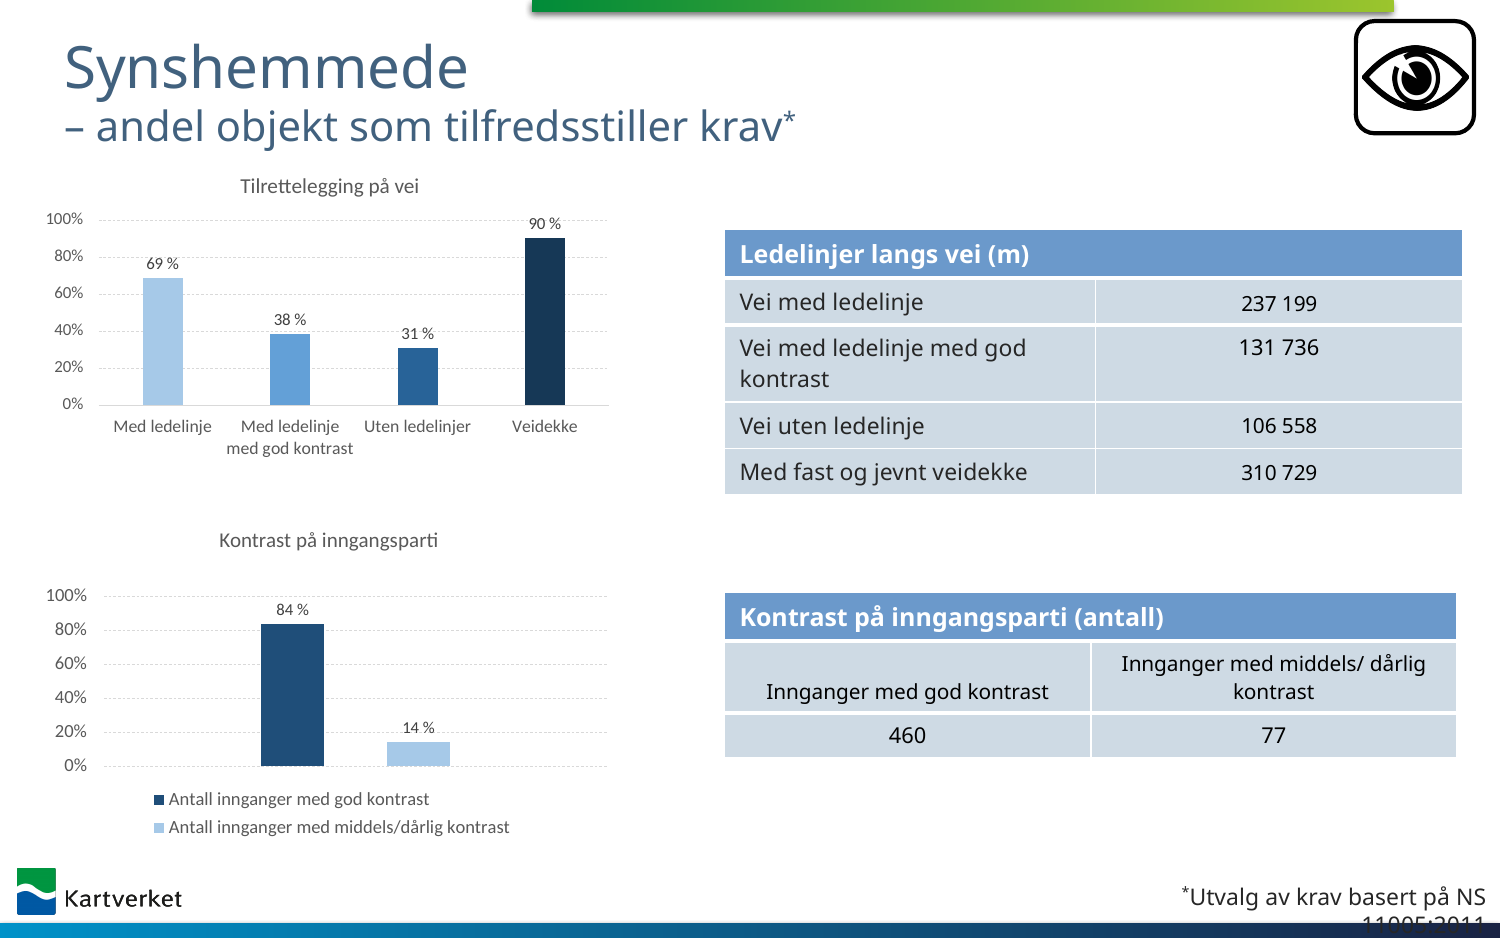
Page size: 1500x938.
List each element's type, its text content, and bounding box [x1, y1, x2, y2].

table_cell Vei med ledelinje med god kontrast [725, 327, 1095, 401]
text_box Synshemmede – andel objekt som tilfredsstiller krav* [49, 24, 1431, 158]
table_cell 106 558 [1096, 403, 1462, 448]
picture [41, 520, 617, 846]
table_header Kontrast på inngangsparti (antall) [725, 593, 1456, 639]
table_cell 460 [725, 715, 1090, 757]
table_cell Innganger med middels/ dårlig kontrast [1092, 643, 1456, 711]
table_cell 131 736 [1096, 327, 1462, 401]
table_cell Vei uten ledelinje [725, 403, 1095, 448]
table_cell Vei med ledelinje [725, 280, 1095, 323]
table_cell Innganger med god kontrast [725, 643, 1090, 711]
text_box *Utvalg av krav basert på NS 11005:2011 [1068, 873, 1500, 938]
table_header Ledelinjer langs vei (m) [725, 230, 1462, 276]
table_cell 237 199 [1096, 280, 1462, 323]
table_cell 310 729 [1096, 449, 1462, 494]
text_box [1355, 20, 1475, 134]
picture [41, 166, 619, 492]
table_cell 77 [1092, 715, 1456, 757]
table_cell Med fast og jevnt veidekke [725, 449, 1095, 494]
